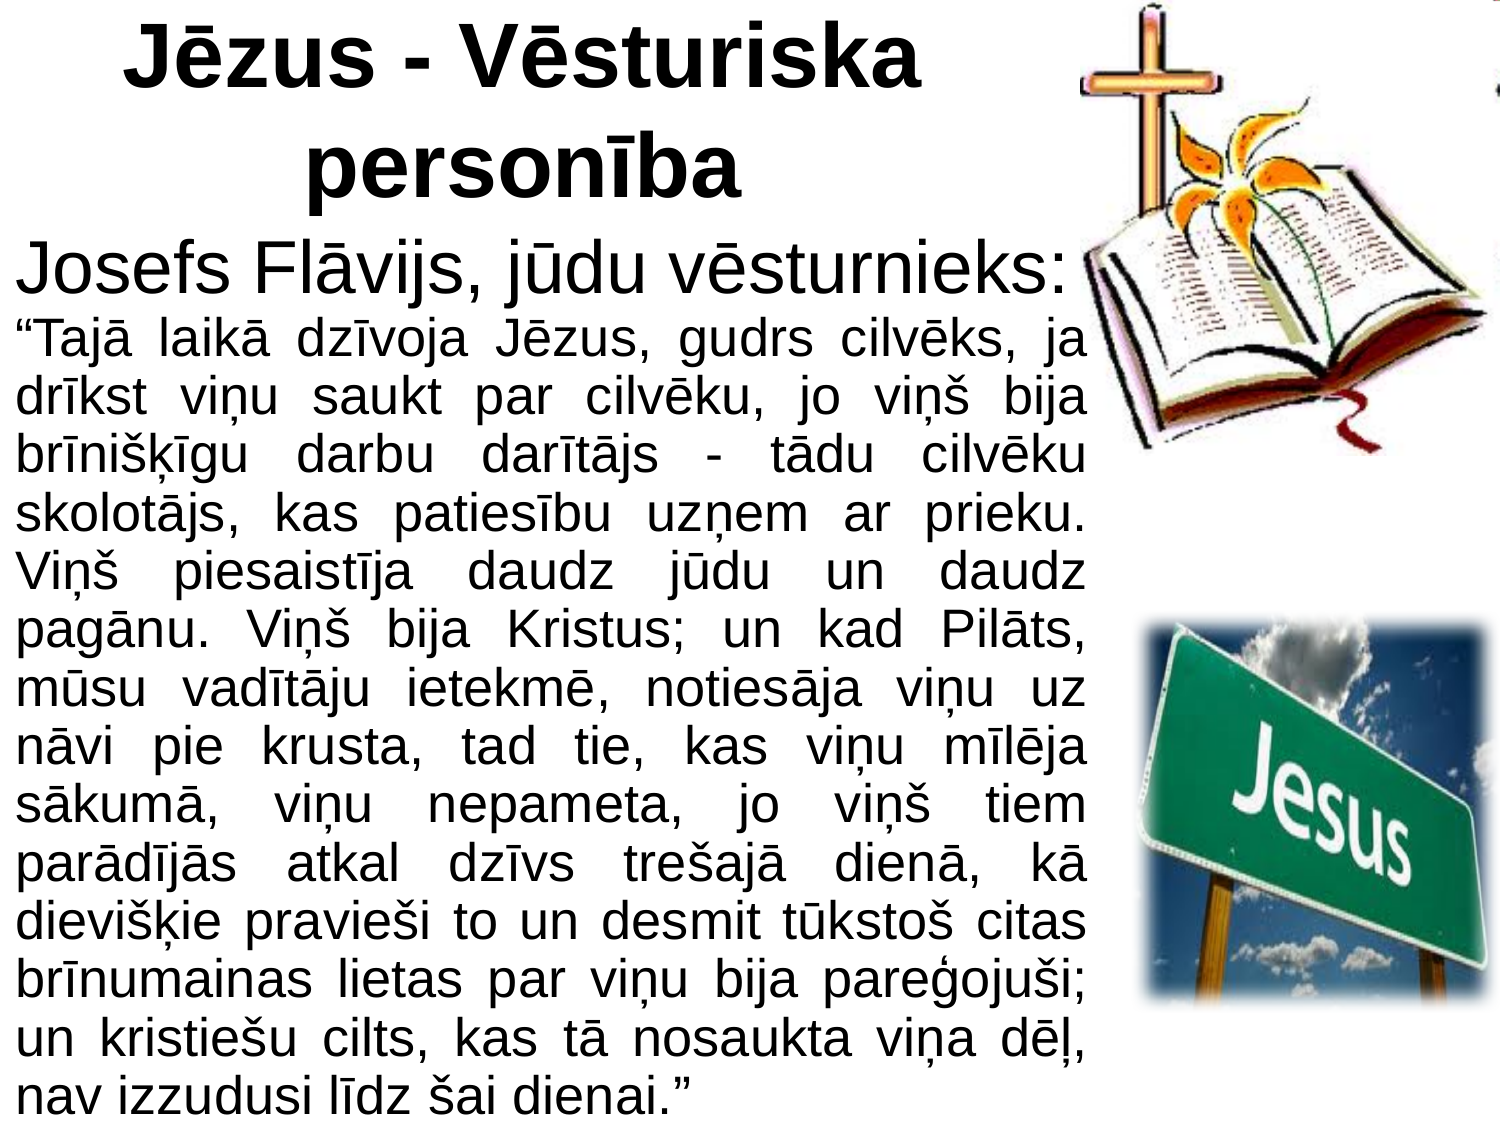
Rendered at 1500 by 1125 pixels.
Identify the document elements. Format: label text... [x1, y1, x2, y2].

picture [1080, 0, 1500, 456]
list Josefs Flāvijs, jūdu vēsturnieks: “Tajā laikā dzīvoja Jēzus, gudrs cilvēks, ja drīkst viņu saukt par cilvēku, jo viņš bija brīnišķīgu darbu darītājs - tādu cilvēku skolotājs, kas patiesību uzņem ar prieku. Viņš piesaistīja daudz jūdu un daudz pagānu. Viņš bija Kristus; un kad Pilāts, mūsu vadītāju ietekmē, notiesāja viņu uz nāvi pie krusta, tad tie, kas viņu mīlēja sākumā, viņu nepameta, jo viņš tiem parādījās atkal dzīvs trešajā dienā, kā dievišķie pravieši to un desmit tūkstoš citas brīnumainas lietas par viņu bija pareģojuši; un kristiešu cilts, kas tā nosaukta viņa dēļ, nav izzudusi līdz šai dienai.” [0, 210, 1105, 976]
title Jēzus - Vēsturiska personība [0, 14, 1046, 197]
picture [1130, 609, 1500, 1015]
